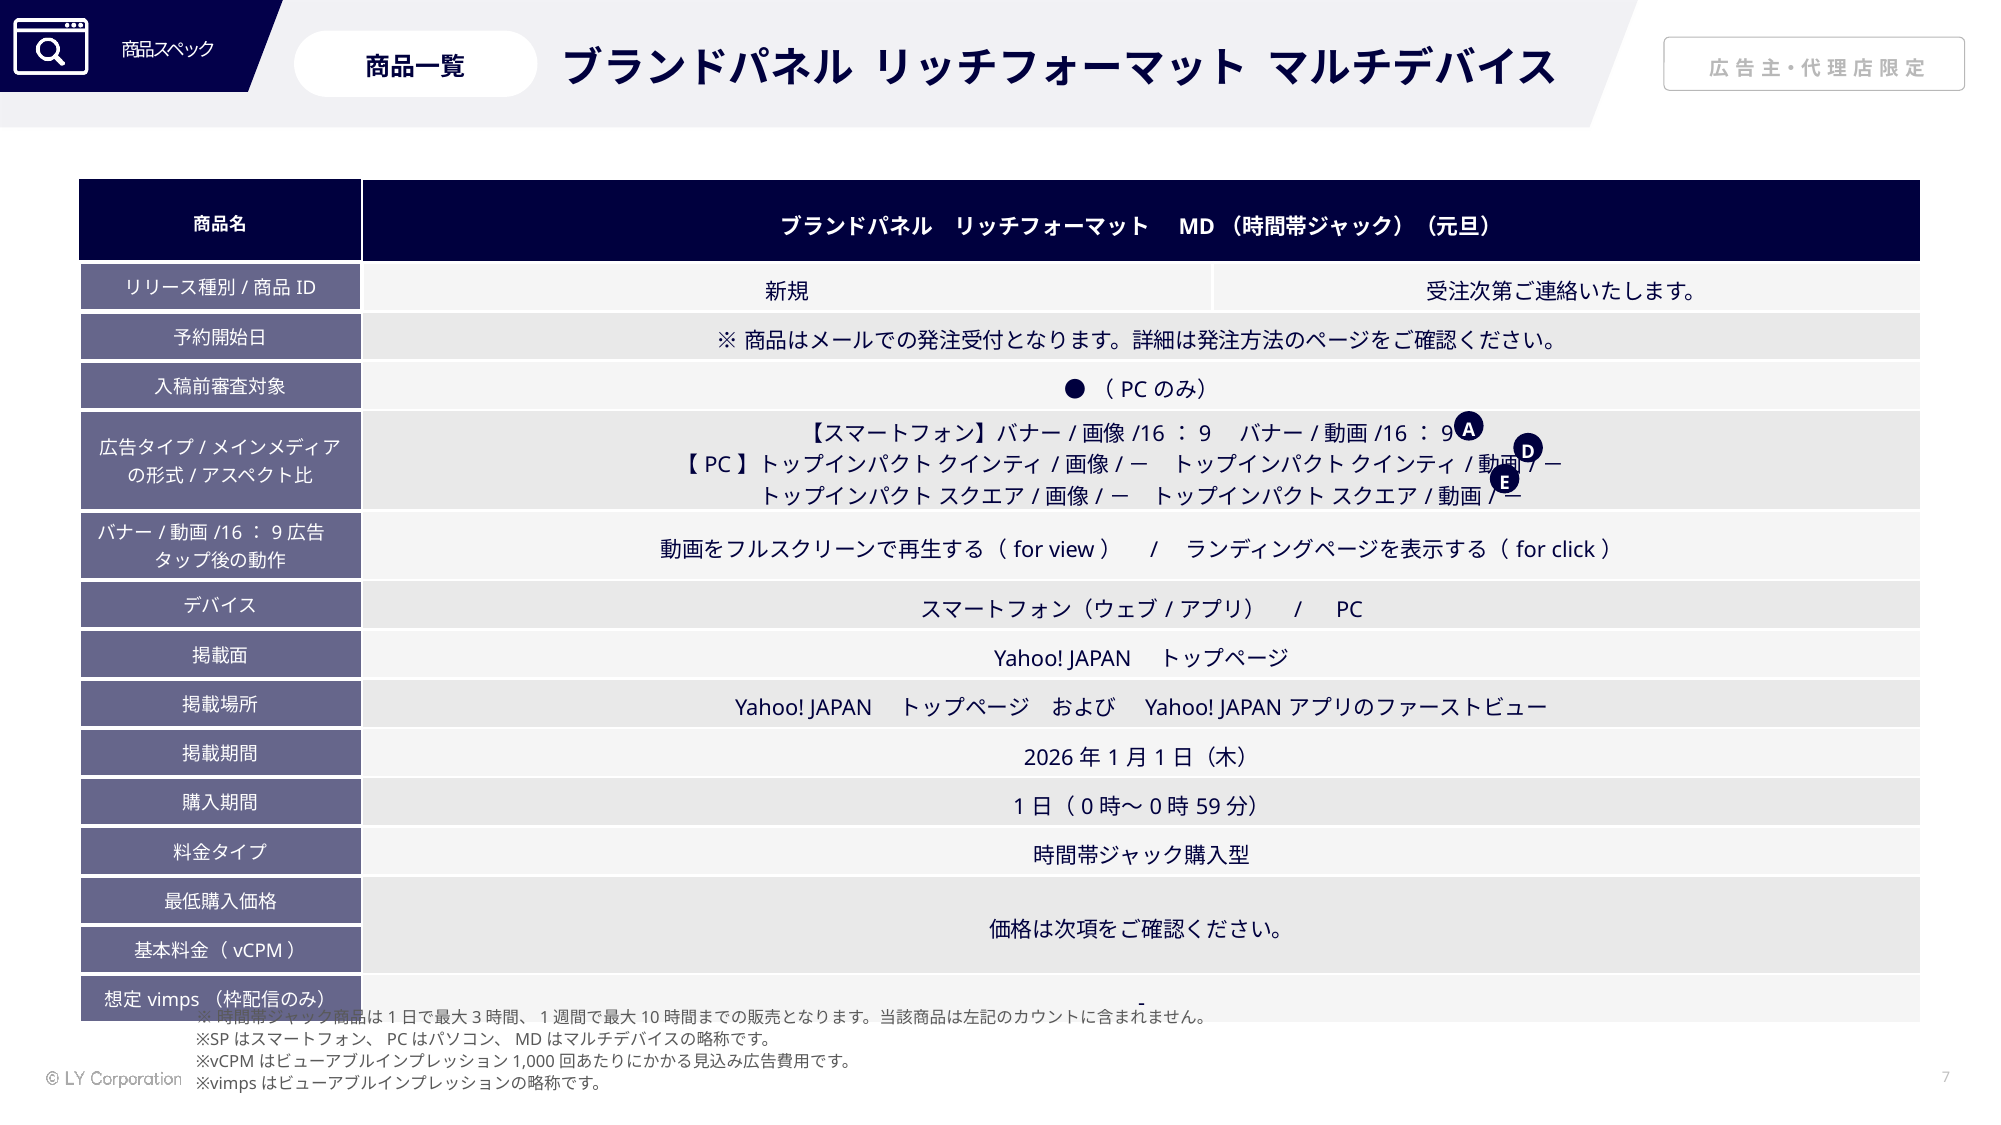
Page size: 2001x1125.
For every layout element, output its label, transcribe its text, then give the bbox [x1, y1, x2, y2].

text_box 商品一覧 [293, 29, 539, 98]
table_cell ●（PCのみ） [363, 362, 1920, 409]
table_cell 想定vimps（枠配信のみ） [81, 976, 361, 1021]
table_cell 購入期間 [81, 779, 361, 824]
table_cell 時間帯ジャック購入型 [363, 828, 1920, 874]
table_cell デバイス [81, 582, 361, 627]
table_cell 【スマートフォン】バナー/画像/16：9 バナー/動画/16：9 【PC】トップインパクト クインティ/画像/－ トップインパクト クインティ/動画/－ トップインパクト スクエア/画像/－ トップインパクト スクエア/動画/－ [363, 411, 1920, 509]
table_cell 予約開始日 [81, 314, 361, 359]
table_cell 最低購入価格 [81, 878, 361, 923]
table_cell 価格は次項をご確認ください。 [363, 877, 1920, 973]
table_cell 入稿前審査対象 [81, 363, 361, 408]
table_cell 1日（0時～0時59分） [363, 778, 1920, 825]
text_box E [1489, 463, 1520, 494]
table_cell 掲載場所 [81, 681, 361, 726]
table_cell - [363, 975, 1920, 1022]
table_cell 掲載期間 [81, 730, 361, 775]
table_cell 掲載面 [81, 631, 361, 677]
table_cell 広告タイプ/メインメディア の形式/アスペクト比 [81, 412, 361, 509]
table_cell ※商品はメールでの発注受付となります。詳細は発注方法のページをご確認ください。 [363, 313, 1920, 359]
list ブランドパネル リッチフォーマット マルチデバイス [561, 41, 1592, 97]
text_box A [1454, 411, 1484, 441]
table_cell 料金タイプ [81, 828, 361, 874]
table_header 商品名 [79, 179, 361, 260]
table_cell バナー/動画/16：9広告 タップ後の動作 [81, 513, 361, 578]
table_cell 動画をフルスクリーンで再生する（for view） / ランディングページを表示する（for click） [363, 512, 1920, 579]
table_cell 2026年1月1日（木） [363, 729, 1920, 776]
table_cell Yahoo! JAPAN トップページ [363, 631, 1920, 677]
table_cell 受注次第ご連絡いたします。 [1214, 264, 1920, 310]
table_header ブランドパネル リッチフォーマット MD（時間帯ジャック）（元旦） [363, 180, 1920, 261]
table_cell リリース種別/商品ID [81, 264, 360, 309]
table_cell Yahoo! JAPAN トップページ および Yahoo! JAPANアプリのファーストビュー [363, 680, 1920, 727]
picture [9, 5, 92, 87]
picture [46, 1071, 181, 1088]
list 商品スペック [97, 13, 240, 81]
text_box D [1513, 432, 1543, 463]
table_cell スマートフォン（ウェブ/アプリ） / PC [363, 581, 1920, 628]
table_cell 基本料金（vCPM） [81, 927, 361, 972]
table_cell 新規 [364, 264, 1211, 310]
text_box ※時間帯ジャック商品は1日で最大3時間、1週間で最大10時間までの販売となります。当該商品は左記のカウントに含まれません。 ※SPはスマートフォン、PCはパソコン、MDはマルチデバイスの略称です。 ※vCPMはビューアブルインプレッション1,000回あたりにかかる見込み広告費用です。 ※vimpsはビューアブルインプレッションの略称です。 [196, 1005, 1214, 1093]
